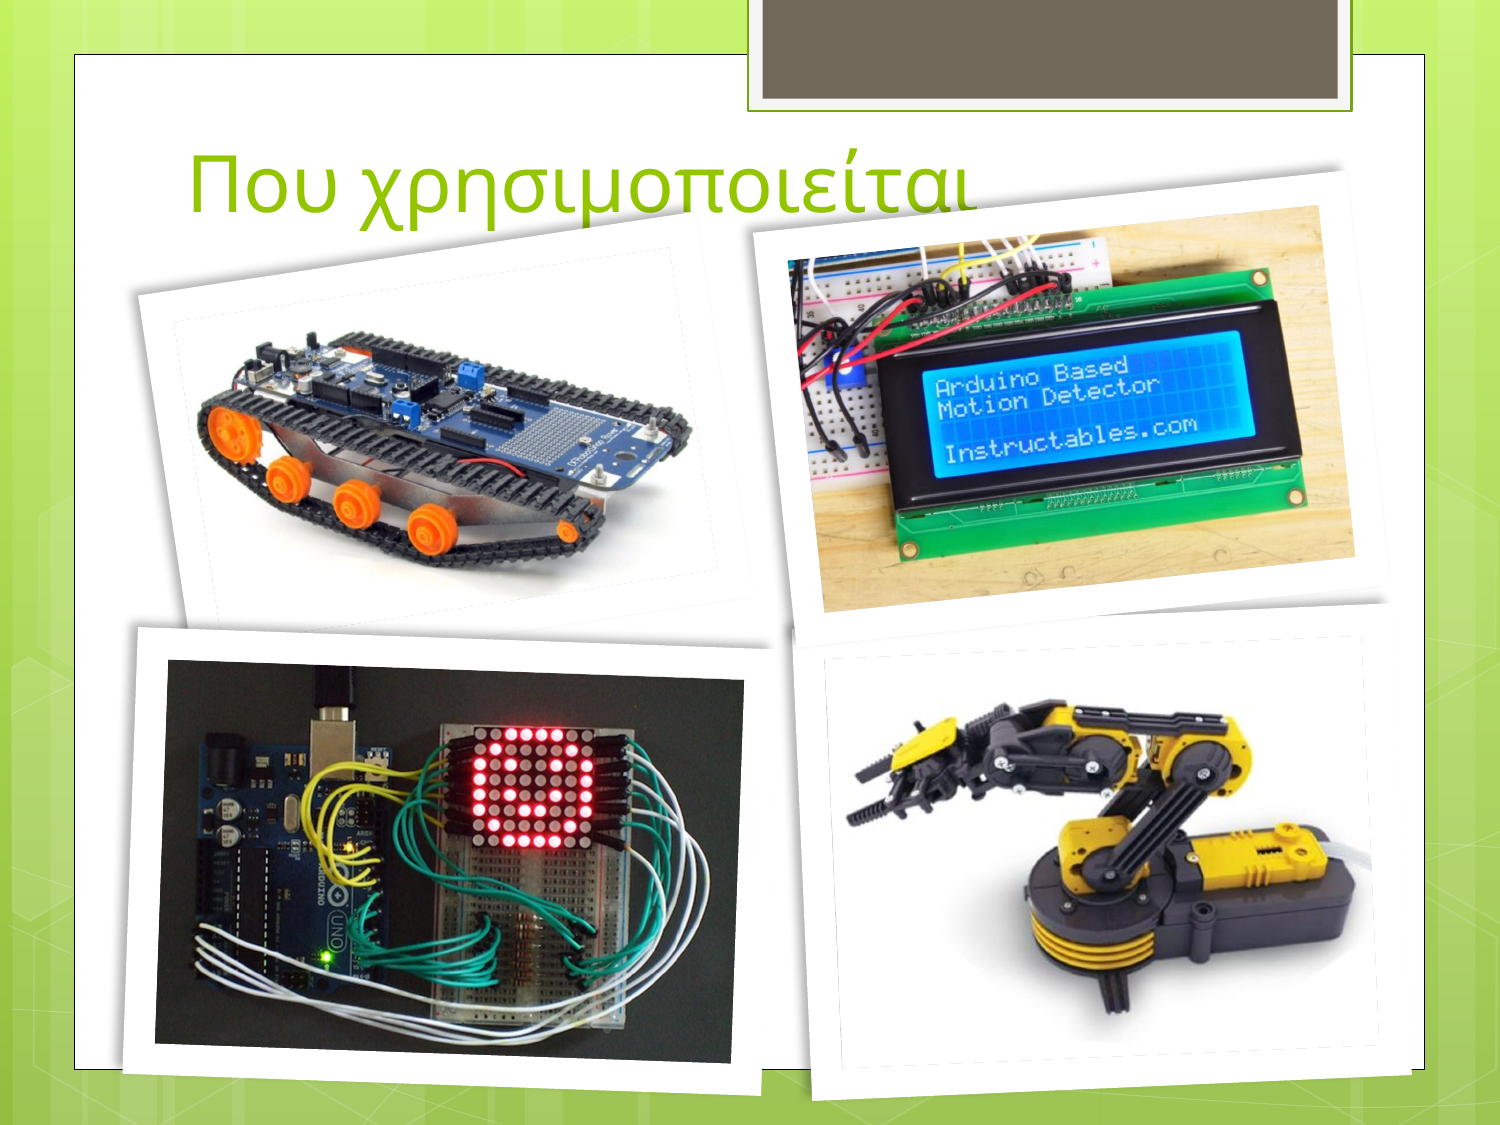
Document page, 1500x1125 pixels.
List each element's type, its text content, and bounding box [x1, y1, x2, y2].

picture [789, 205, 1355, 612]
picture [825, 636, 1379, 1068]
picture [155, 660, 744, 1063]
picture [174, 248, 717, 632]
title Που χρησιμοποιείται [171, 125, 1324, 236]
